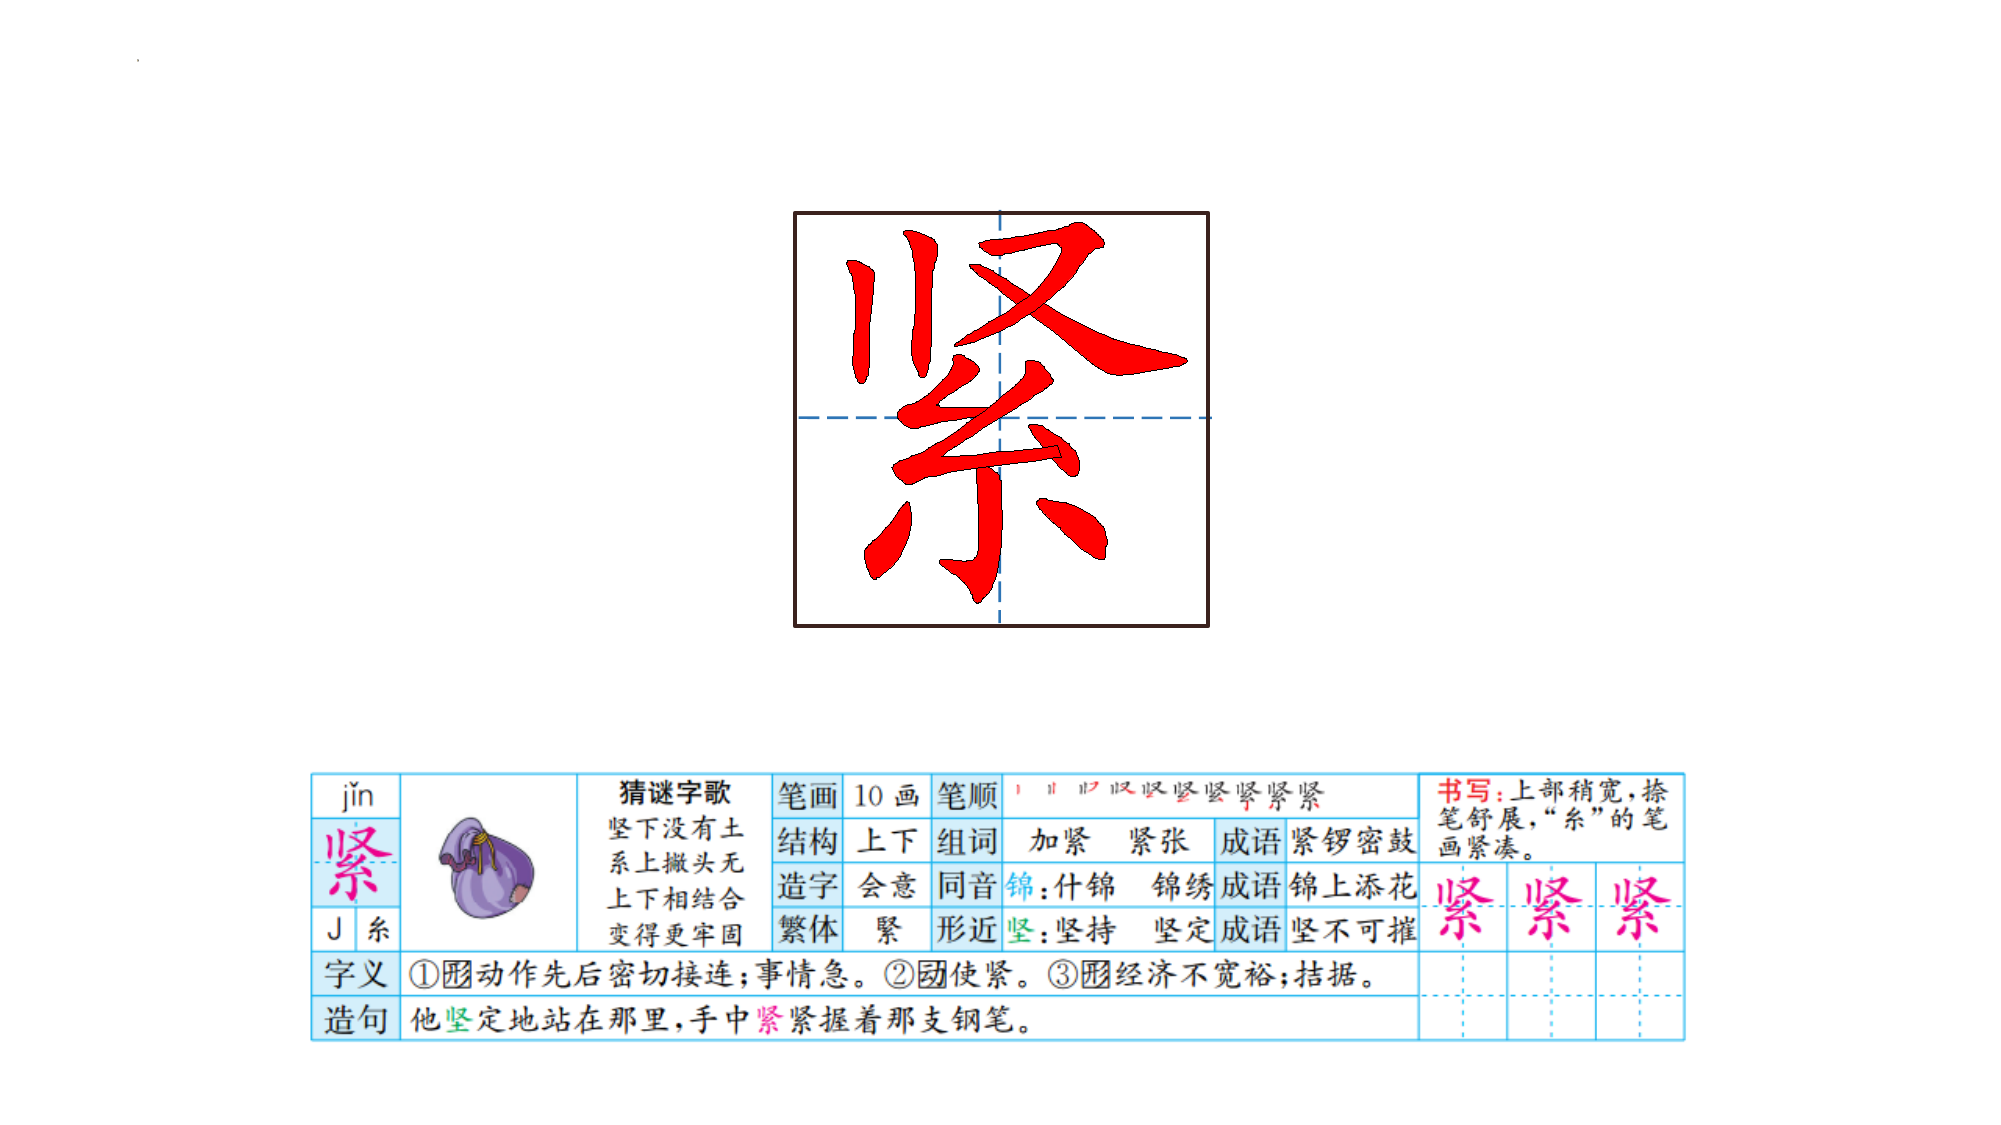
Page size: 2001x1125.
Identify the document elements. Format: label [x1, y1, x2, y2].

picture [303, 763, 1697, 1050]
text_box [794, 209, 1212, 627]
